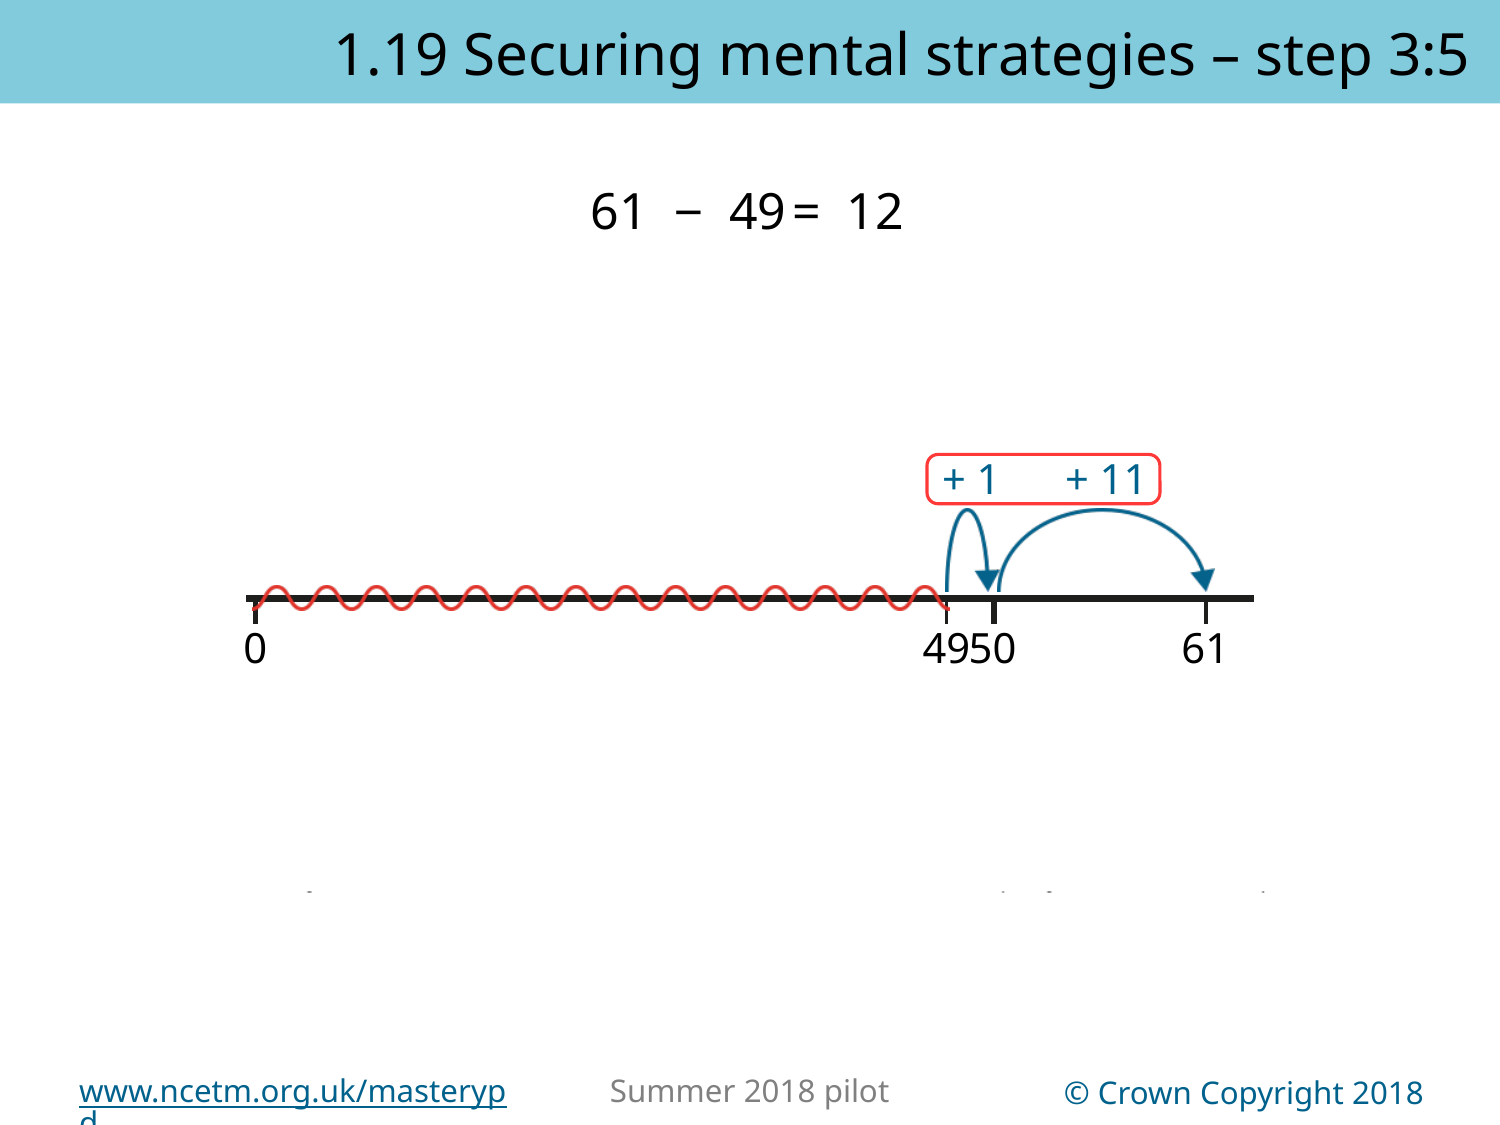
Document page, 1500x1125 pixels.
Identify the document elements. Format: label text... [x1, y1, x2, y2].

text_box 50 [986, 613, 1032, 679]
text_box = 12 [801, 172, 919, 247]
text_box + 11 [1050, 445, 1163, 506]
text_box + 1 [927, 498, 1016, 511]
picture [1001, 508, 1216, 593]
text_box 61 [1166, 613, 1245, 679]
text_box + 1 [927, 445, 1016, 461]
text_box 49 [907, 613, 986, 679]
picture [245, 508, 1255, 625]
text_box 0 [228, 613, 283, 679]
list 1.19 Securing mental strategies – step 3:5 [0, 0, 1500, 104]
text_box 61 − 49 [575, 172, 801, 247]
text_box [926, 454, 1160, 504]
